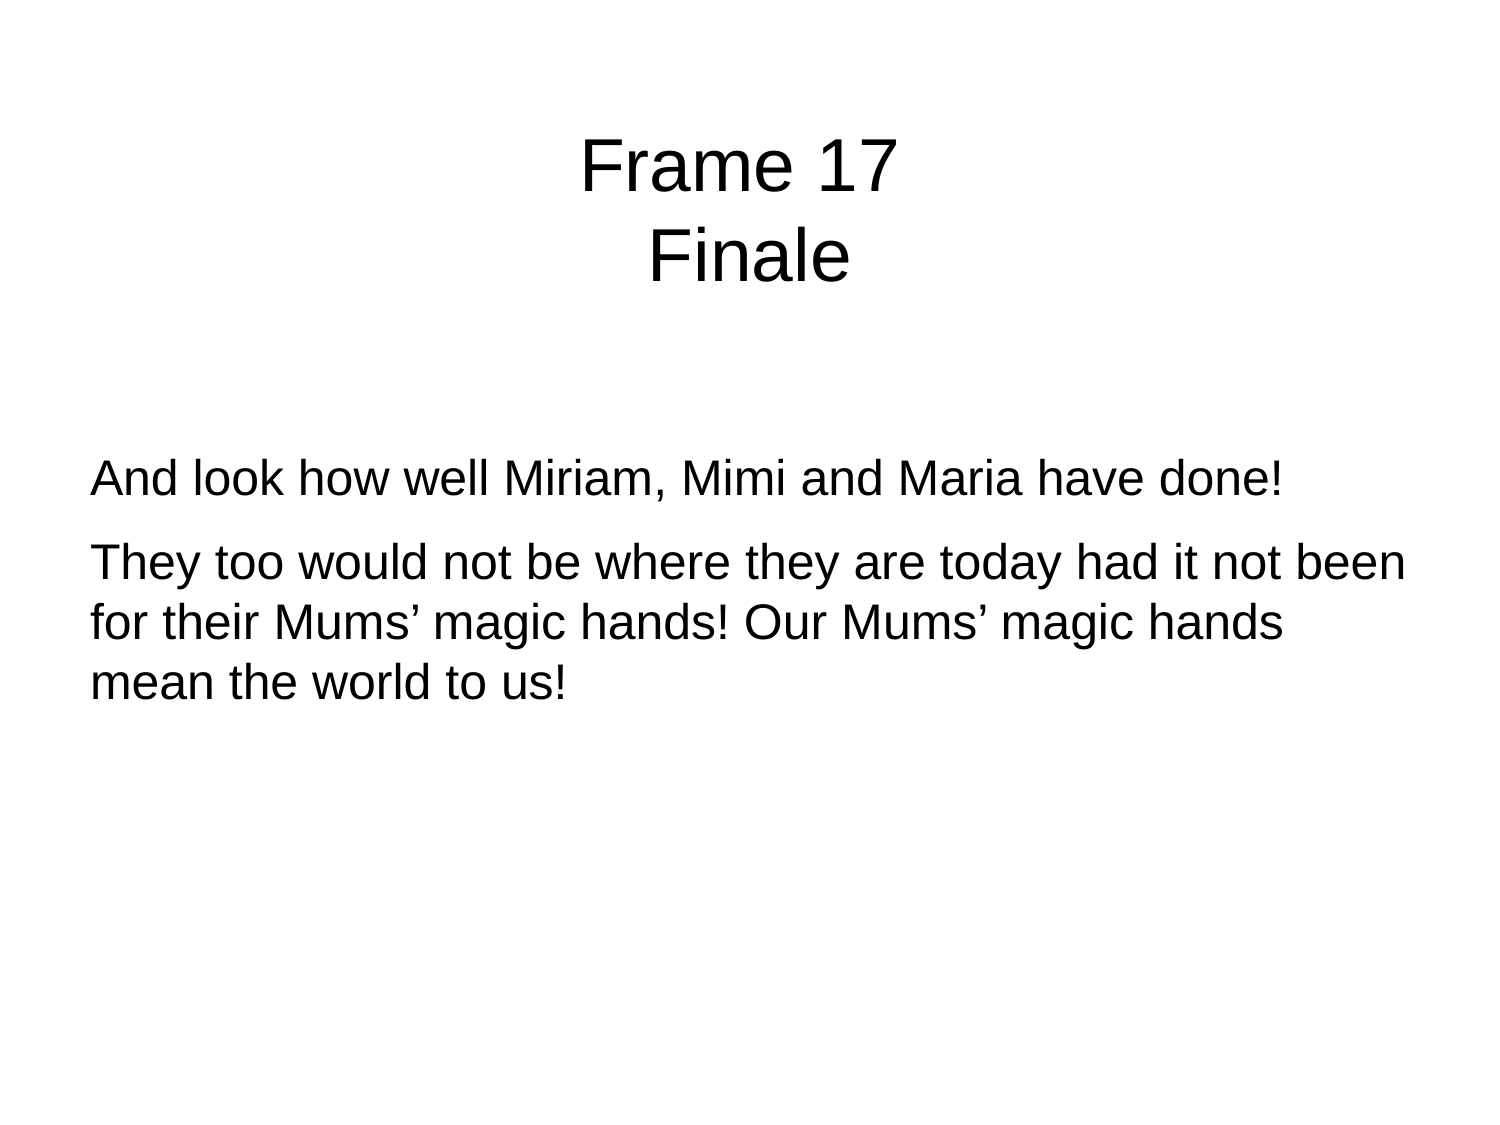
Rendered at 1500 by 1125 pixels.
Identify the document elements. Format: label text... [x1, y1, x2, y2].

title Frame 17 Finale [75, 112, 1425, 300]
list And look how well Miriam, Mimi and Maria have done! They too would not be where they are today had it not been for their Mums’ magic hands! Our Mums’ magic hands mean the world to us! [75, 437, 1425, 950]
